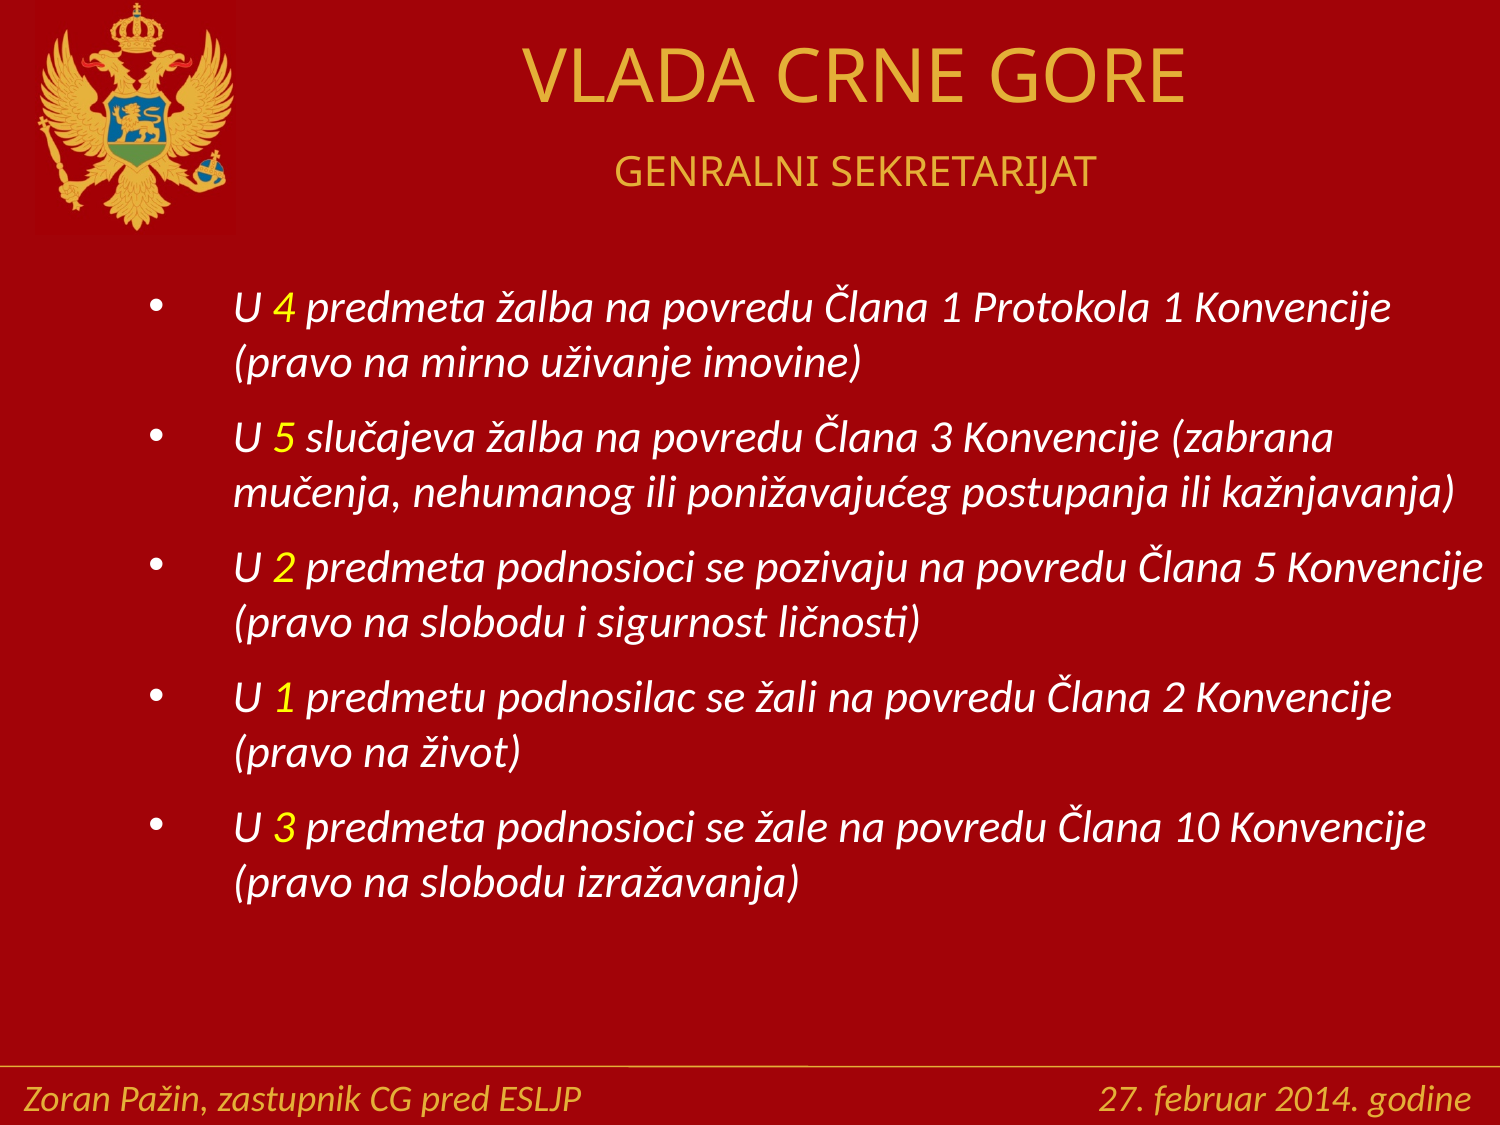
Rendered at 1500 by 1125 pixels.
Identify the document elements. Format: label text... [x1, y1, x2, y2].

title VLADA CRNE GORE GENRALNI SEKRETARIJAT [257, 0, 1454, 247]
subtitle Zoran Pažin, zastupnik CG pred ESLJP 27. februar 2014. godine [0, 1072, 1500, 1125]
picture [34, 0, 237, 235]
text_box U 4 predmeta žalba na povredu Člana 1 Protokola 1 Konvencije (pravo na mirno uživanje imovine) U 5 slučajeva žalba na povredu Člana 3 Konvencije (zabrana mučenja, nehumanog ili ponižavajućeg postupanja ili kažnjavanja) U 2 predmeta podnosioci se pozivaju na povredu Člana 5 Konvencije (pravo na slobodu i sigurnost ličnosti) U 1 predmetu podnosilac se žali na povredu Člana 2 Konvencije (pravo na život) U 3 predmeta podnosioci se žale na povredu Člana 10 Konvencije (pravo na slobodu izražavanja) [58, 269, 1500, 914]
